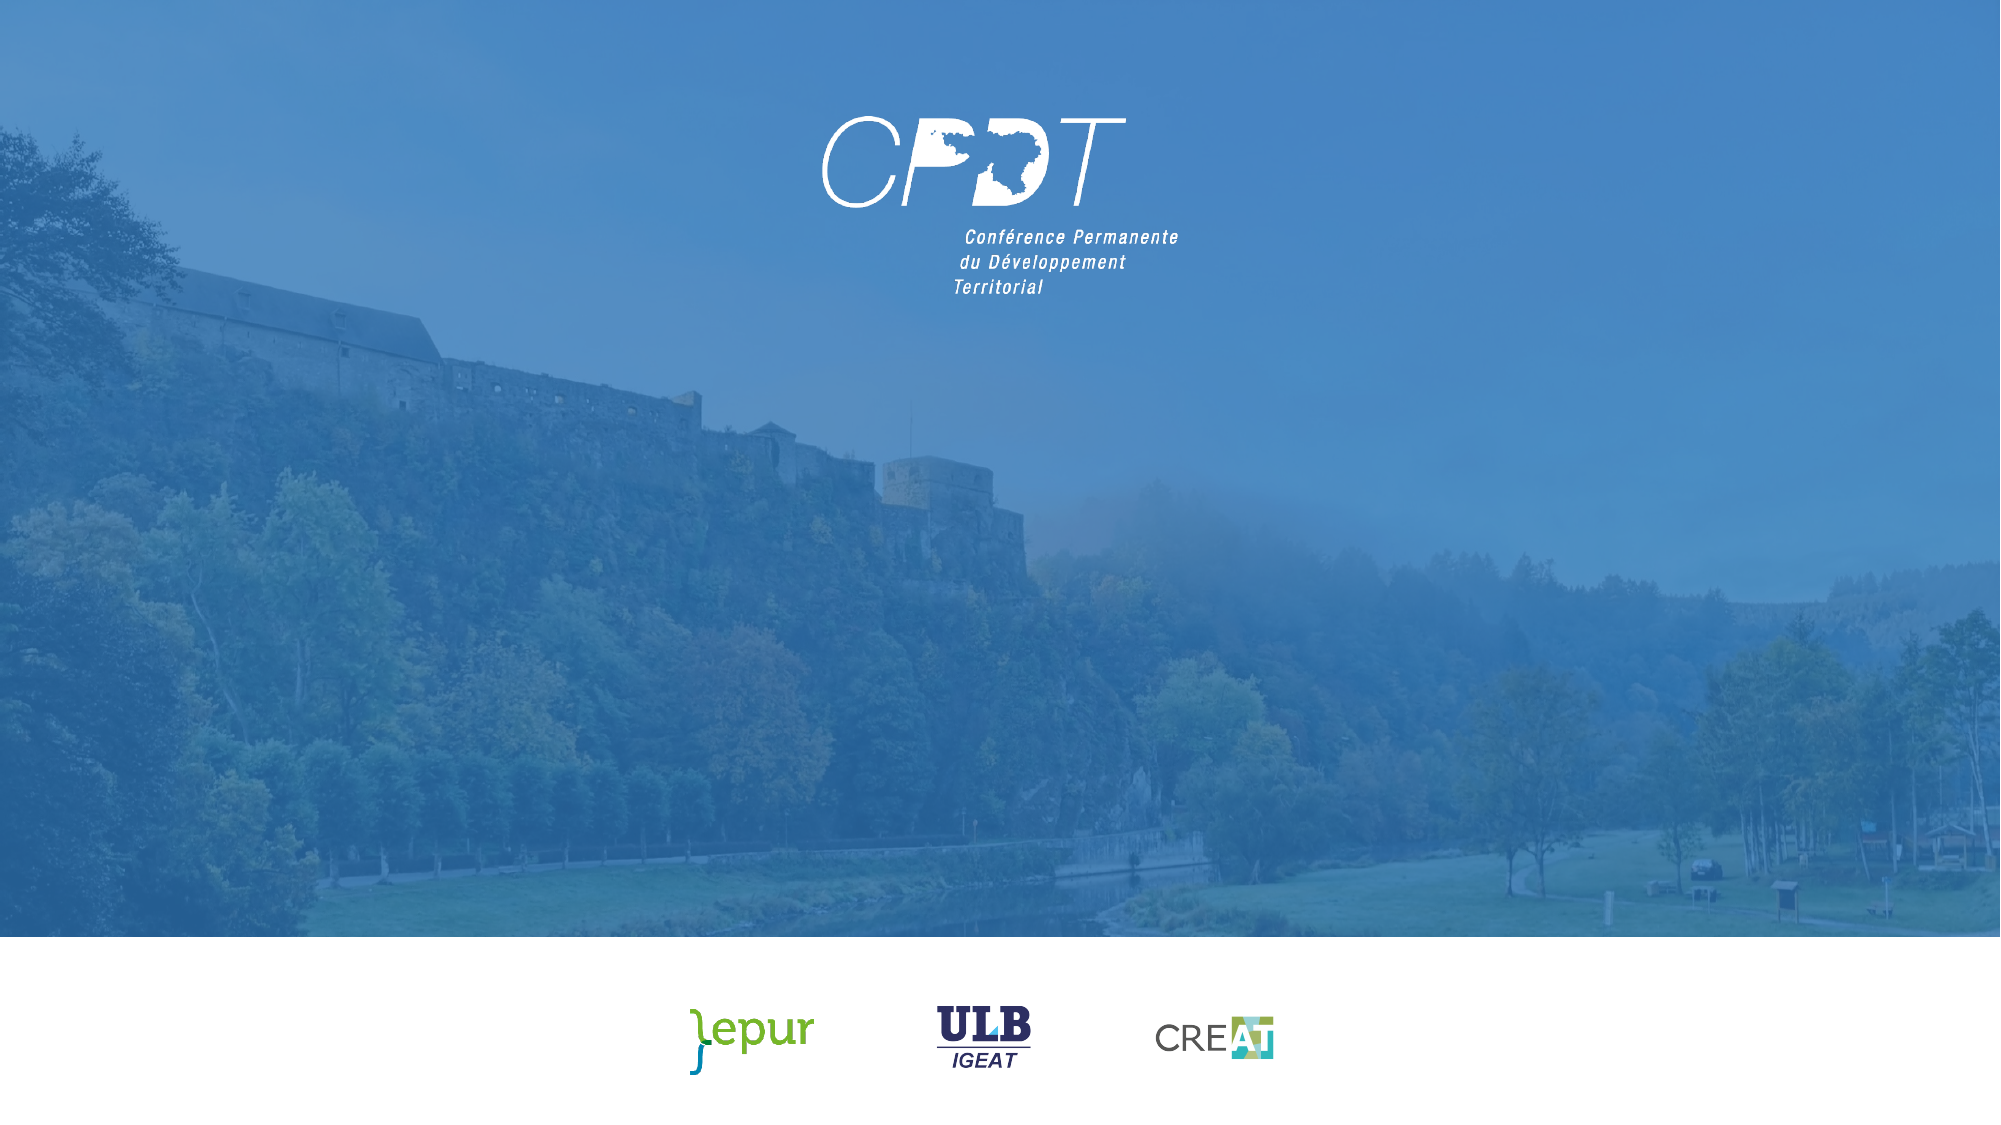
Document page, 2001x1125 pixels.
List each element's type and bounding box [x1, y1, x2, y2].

picture [933, 1000, 1034, 1074]
picture [1152, 1012, 1278, 1063]
picture [690, 1009, 814, 1075]
picture [801, 105, 1199, 305]
